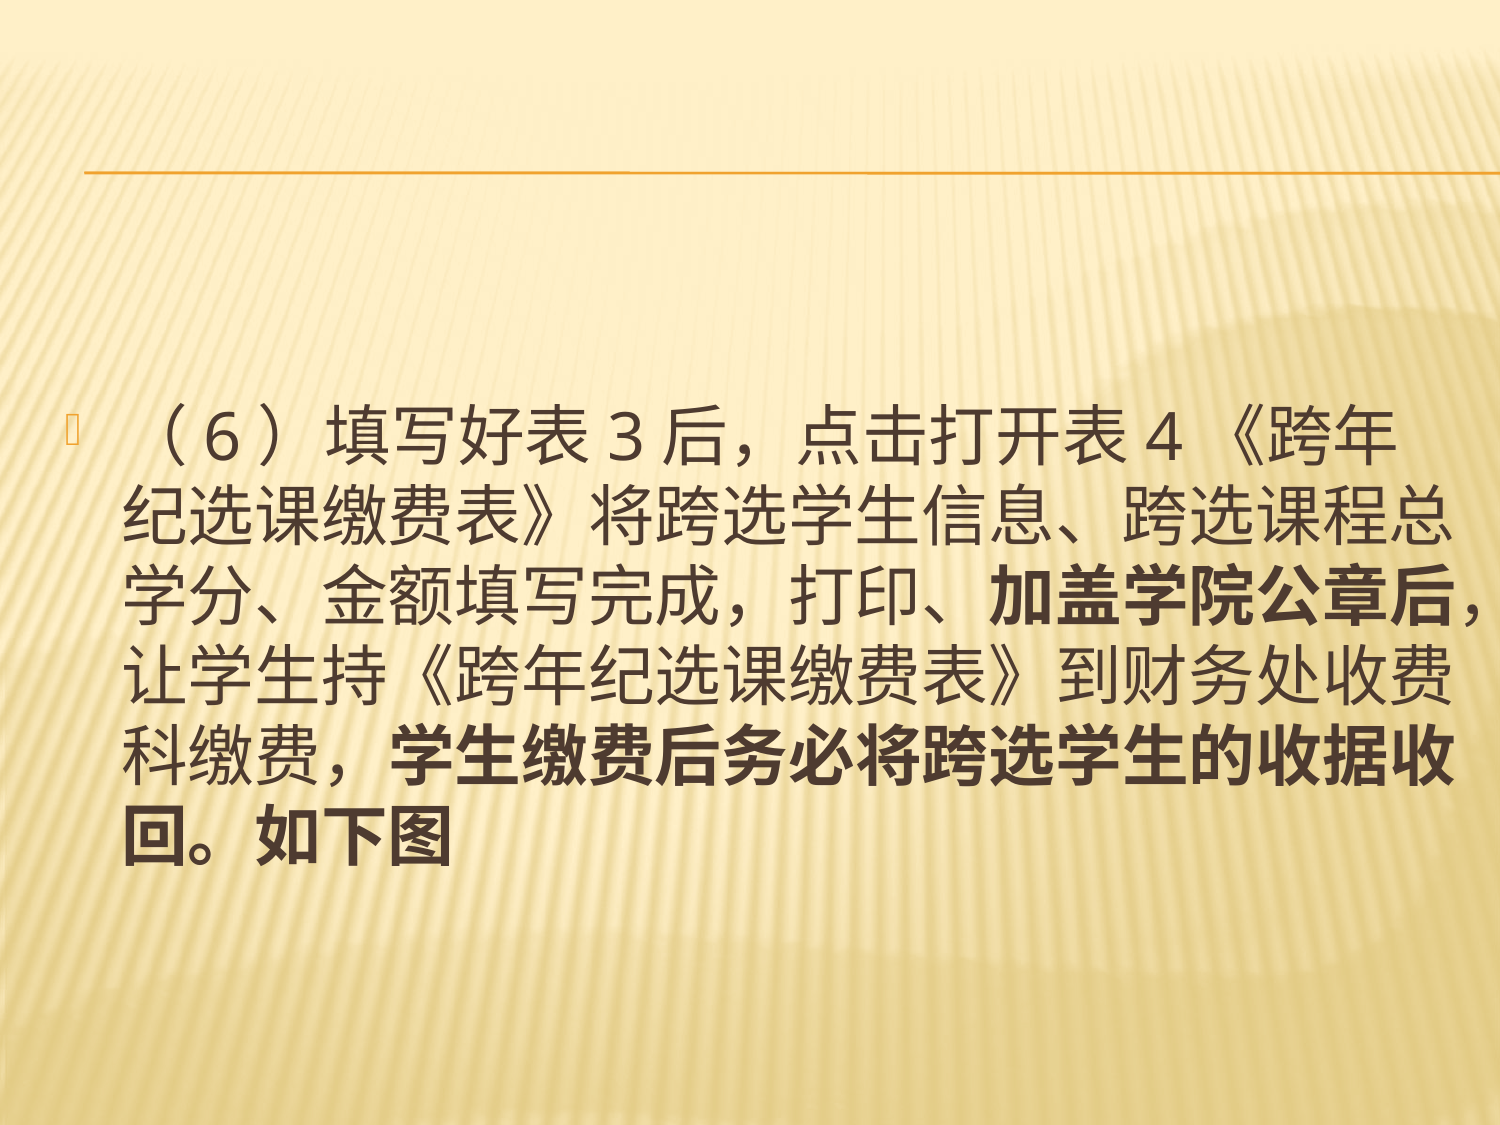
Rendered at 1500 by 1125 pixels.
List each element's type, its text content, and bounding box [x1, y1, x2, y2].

list （6）填写好表3后，点击打开表4《跨年纪选课缴费表》将跨选学生信息、跨选课程总学分、金额填写完成，打印、加盖学院公章后，让学生持《跨年纪选课缴费表》到财务处收费科缴费，学生缴费后务必将跨选学生的收据收回。如下图 [50, 386, 1475, 998]
